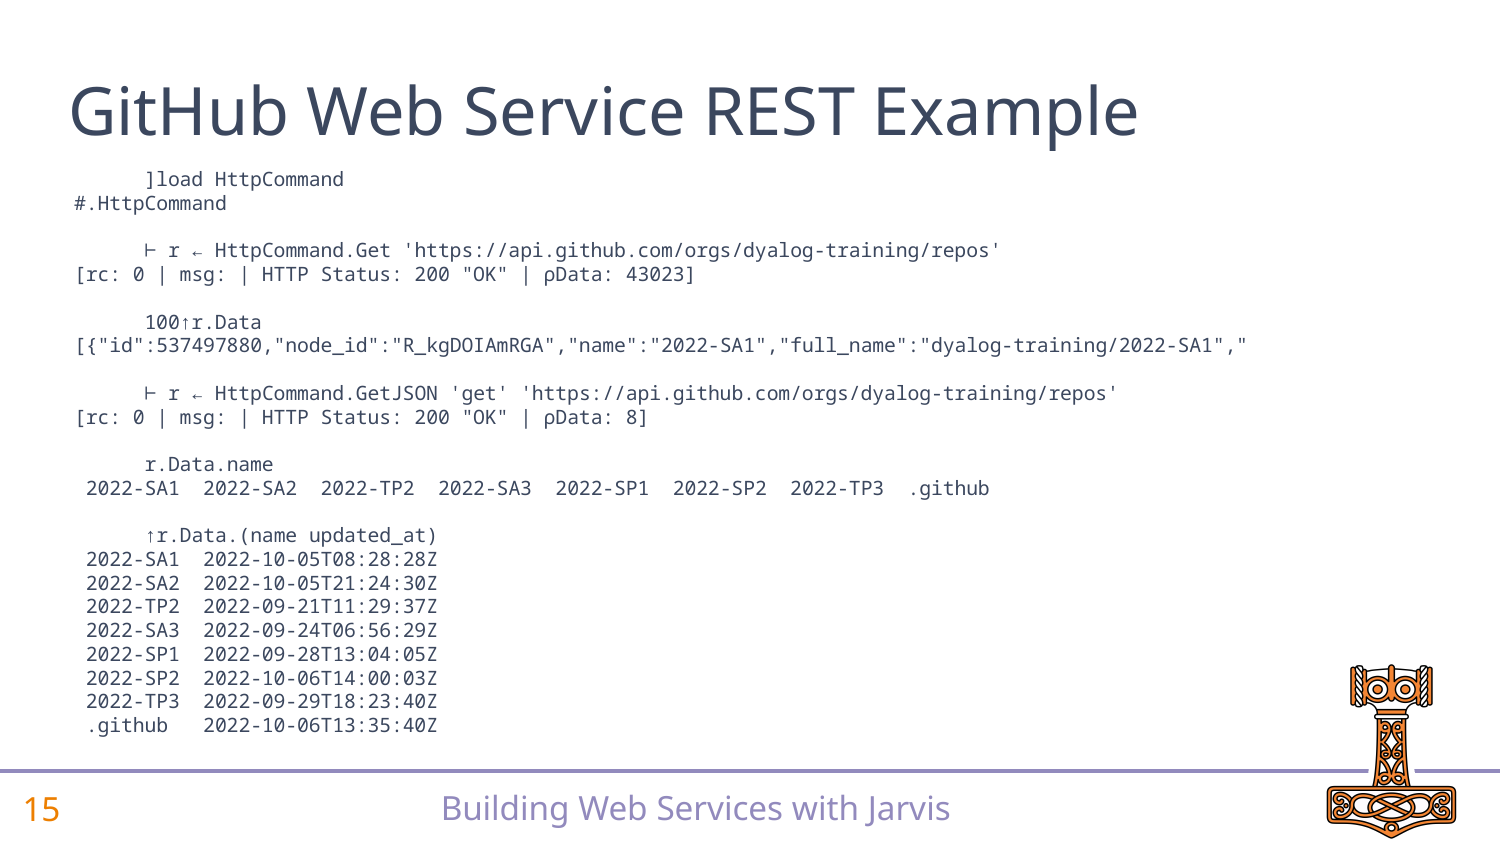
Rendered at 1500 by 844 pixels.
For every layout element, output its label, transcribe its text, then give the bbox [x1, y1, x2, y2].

picture [1320, 655, 1461, 844]
text_box ]load HttpCommand #.HttpCommand ⊢ r ← HttpCommand.Get 'https://api.github.com/orgs/dyalog-training/repos' [rc: 0 | msg: | HTTP Status: 200 "OK" | ⍴Data: 43023] 100↑r.Data [{"id":537497880,"node_id":"R_kgDOIAmRGA","name":"2022-SA1","full_name":"dyalog-training/2022-SA1"," ⊢ r ← HttpCommand.GetJSON 'get' 'https://api.github.com/orgs/dyalog-training/repos' [rc: 0 | msg: | HTTP Status: 200 "OK" | ⍴Data: 8] r.Data.name 2022-SA1 2022-SA2 2022-TP2 2022-SA3 2022-SP1 2022-SP2 2022-TP3 .github ↑r.Data.(name updated_at) 2022-SA1 2022-10-05T08:28:28Z 2022-SA2 2022-10-05T21:24:30Z 2022-TP2 2022-09-21T11:29:37Z 2022-SA3 2022-09-24T06:56:29Z 2022-SP1 2022-09-28T13:04:05Z 2022-SP2 2022-10-06T14:00:03Z 2022-TP3 2022-09-29T18:23:40Z .github 2022-10-06T13:35:40Z [59, 159, 1265, 745]
title GitHub Web Service REST Example [53, 43, 1203, 157]
